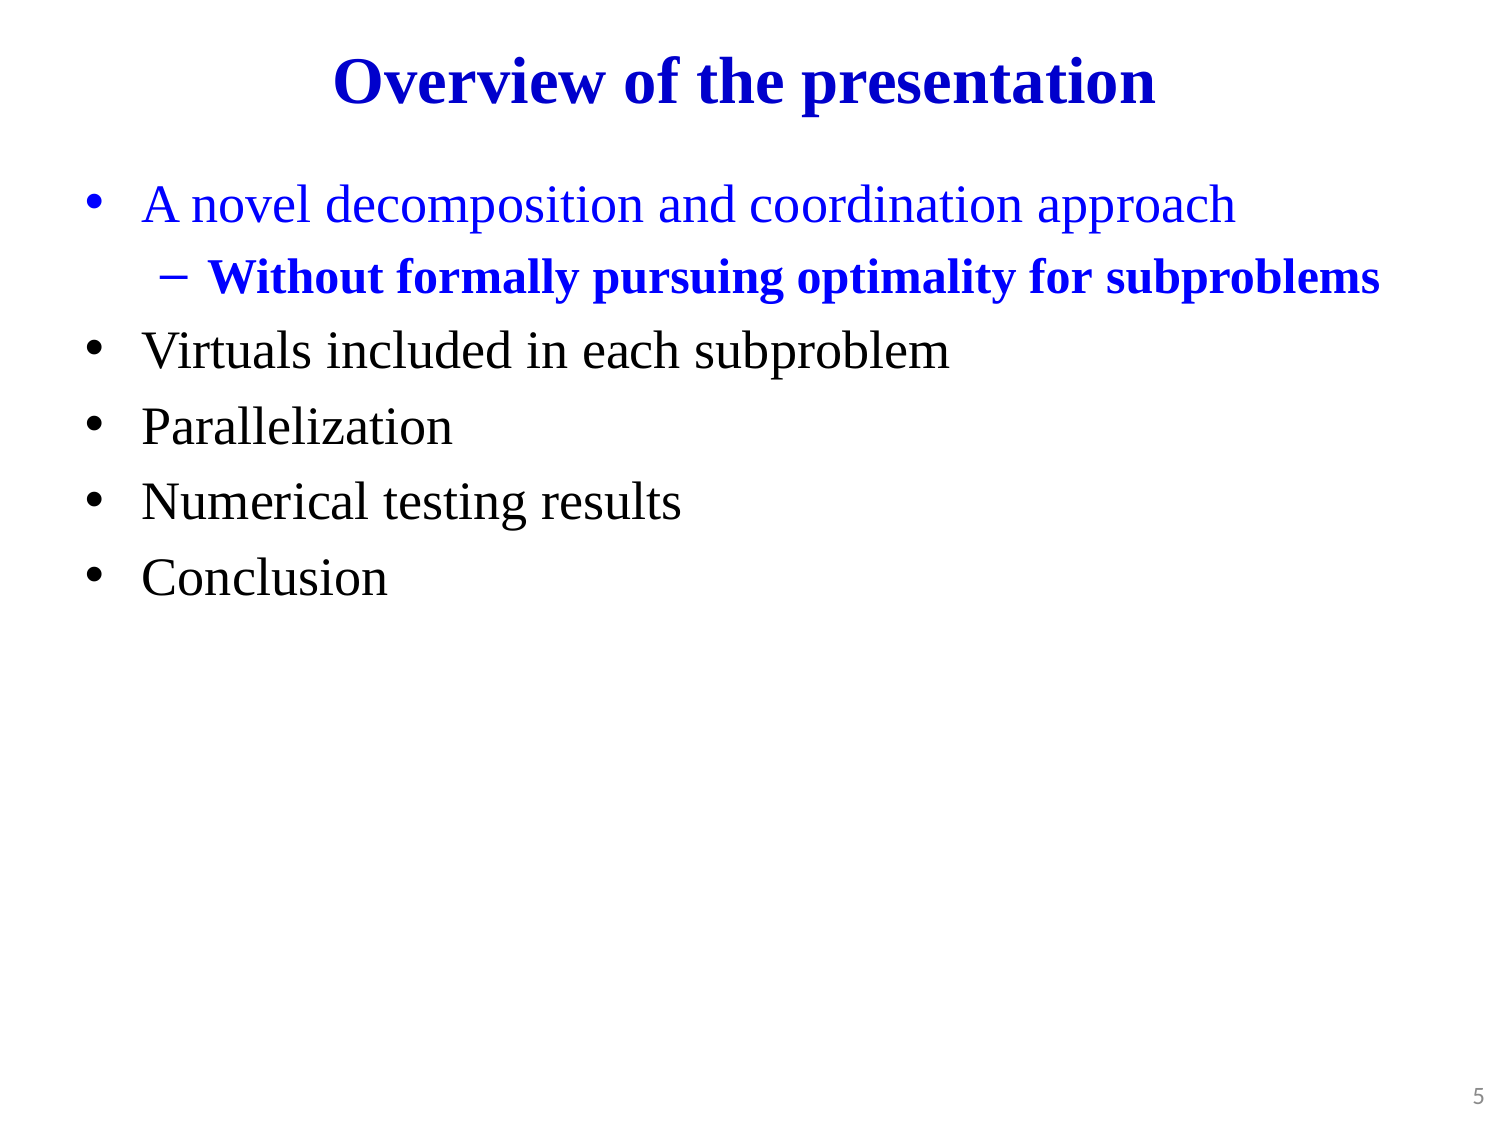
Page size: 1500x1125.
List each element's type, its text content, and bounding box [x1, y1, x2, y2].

slide_number 5 [1149, 1065, 1500, 1125]
list A novel decomposition and coordination approach Without formally pursuing optimality for subproblems Virtuals included in each subproblem Parallelization Numerical testing results Conclusion [70, 161, 1458, 1085]
title Overview of the presentation [70, 30, 1421, 124]
